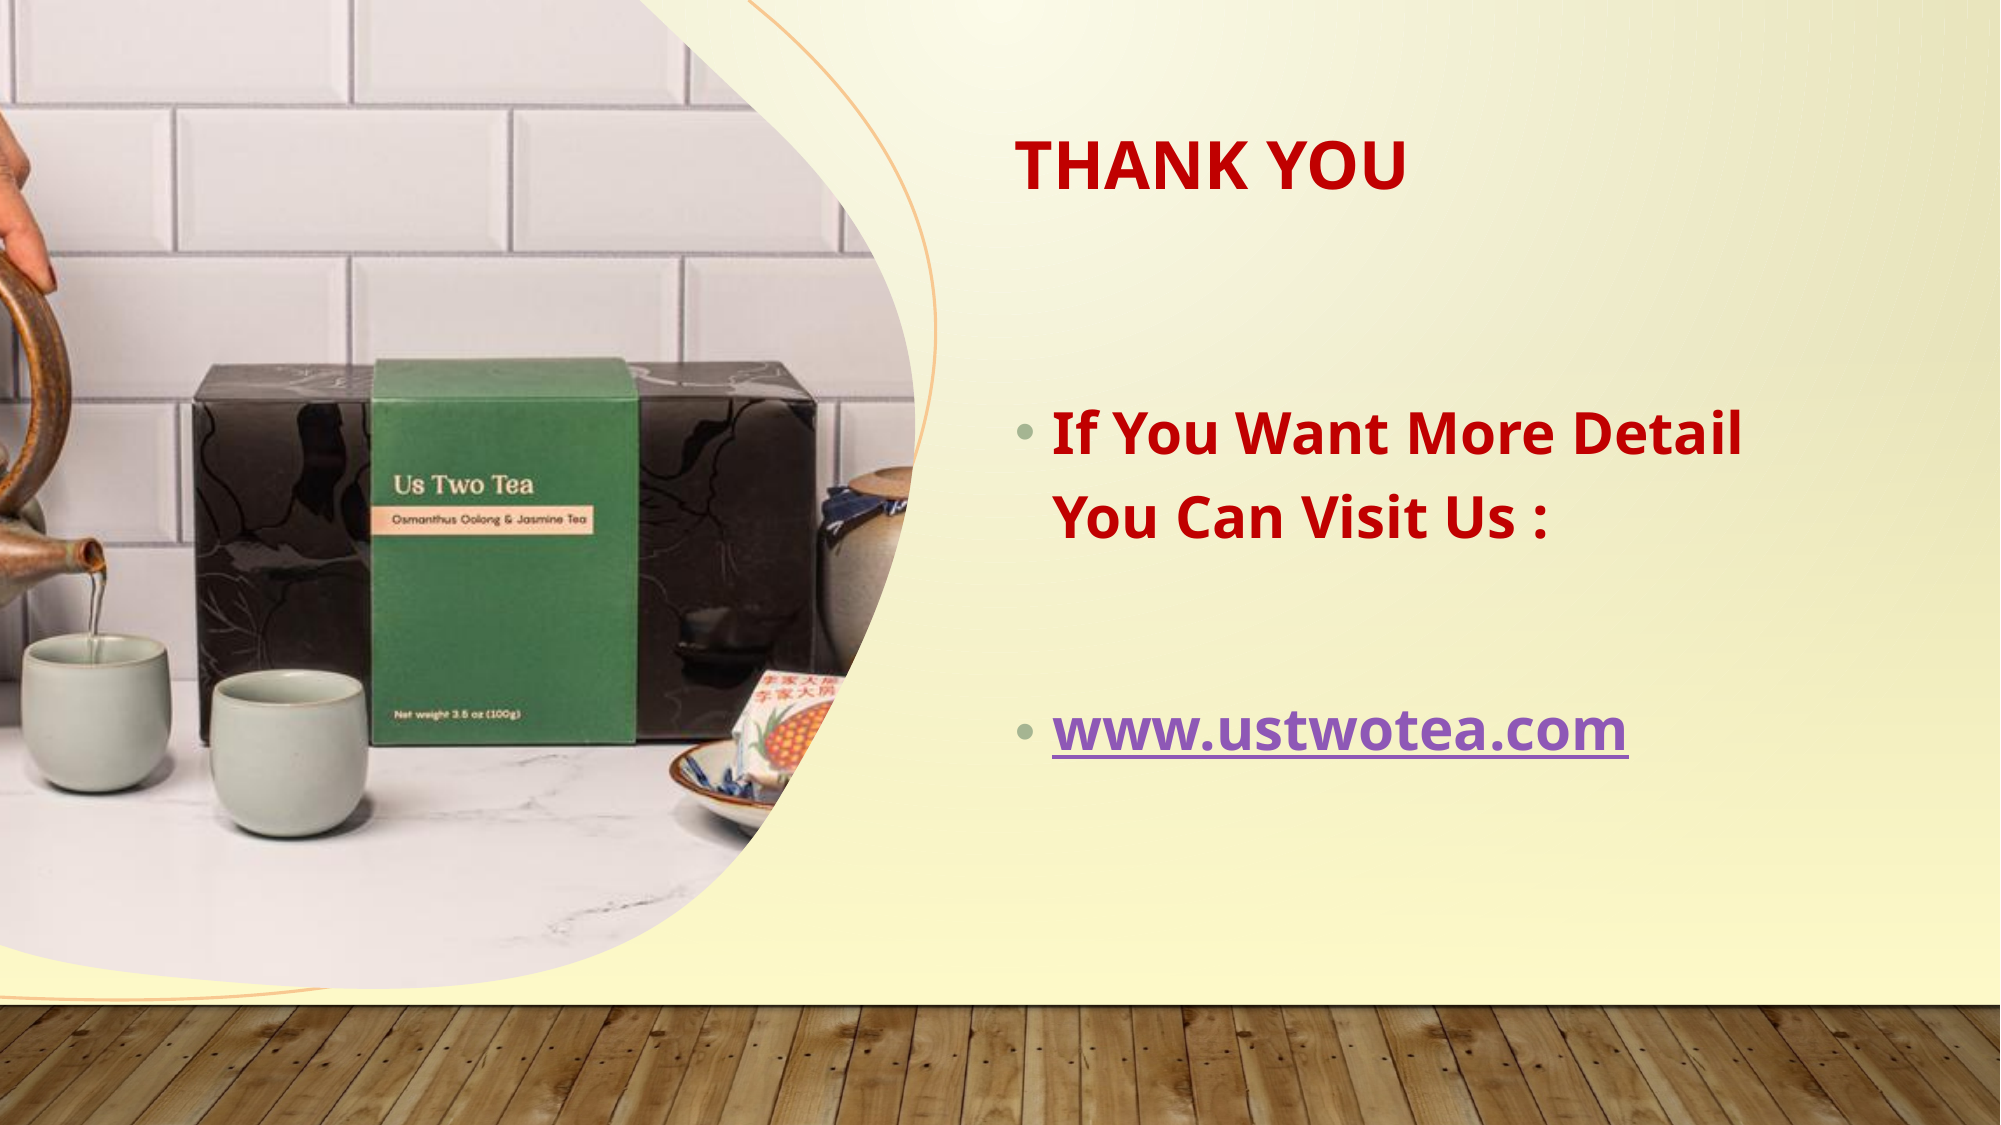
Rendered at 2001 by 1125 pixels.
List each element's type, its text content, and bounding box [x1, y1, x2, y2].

picture [0, 0, 916, 990]
picture [0, 1005, 2000, 1125]
list If You Want More Detail You Can Visit Us : www.ustwotea.com [999, 375, 1875, 1000]
title Thank you [999, 125, 1875, 375]
